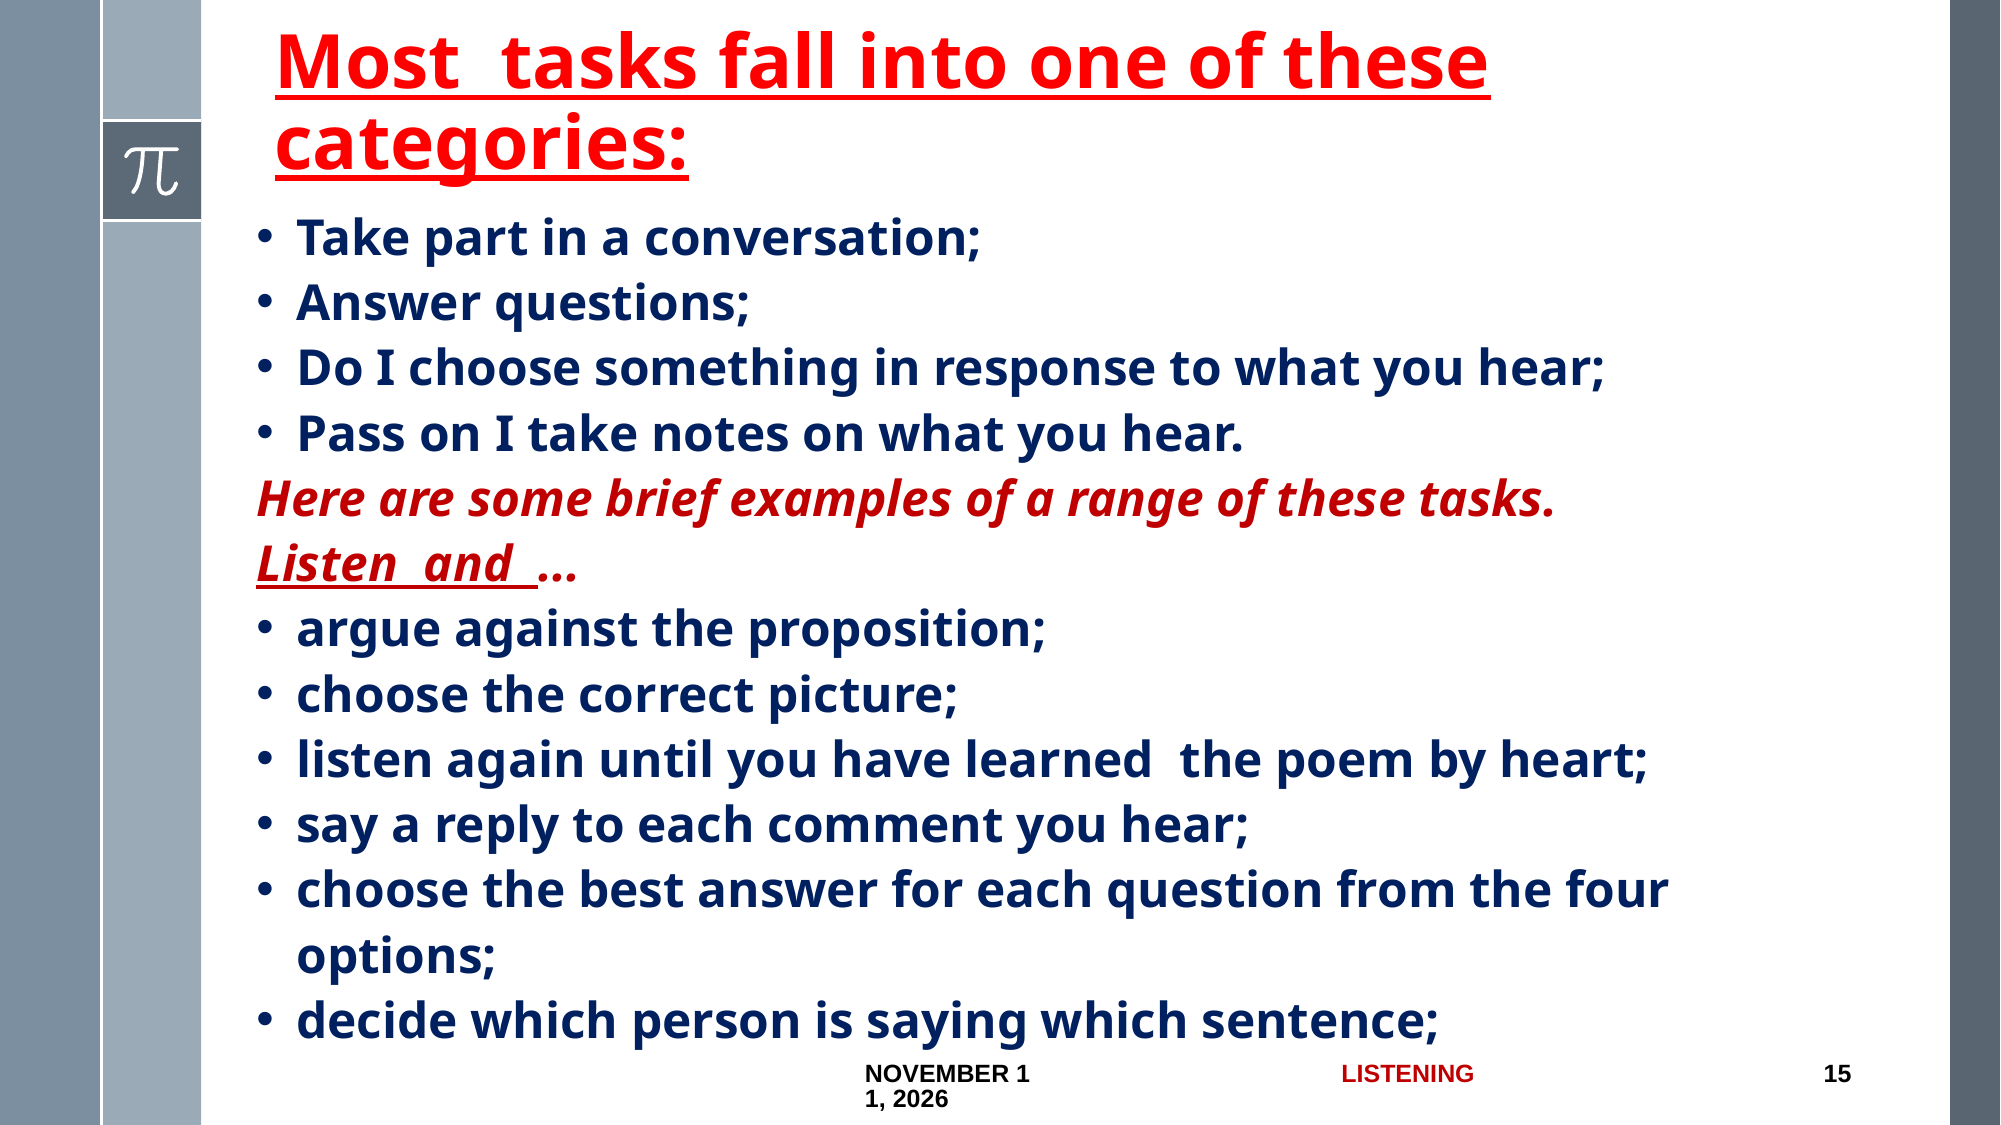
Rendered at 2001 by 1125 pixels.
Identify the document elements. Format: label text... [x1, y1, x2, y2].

title Most tasks fall into one of these categories: [259, 63, 1805, 192]
footer Listening [1082, 1042, 1735, 1103]
slide_number 15 [1766, 1042, 1867, 1103]
list Take part in a conversation; Answer questions; Do I choose something in response to what you hear; Pass on I take notes on what you hear. Here are some brief examples of a range of these tasks. Listen and ... argue against the proposition; choose the correct picture; listen again until you have learned the poem by heart; say a reply to each comment you hear; choose the best answer for each question from the four options; decide which person is saying which sentence; [241, 192, 1853, 1059]
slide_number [849, 1042, 1050, 1103]
